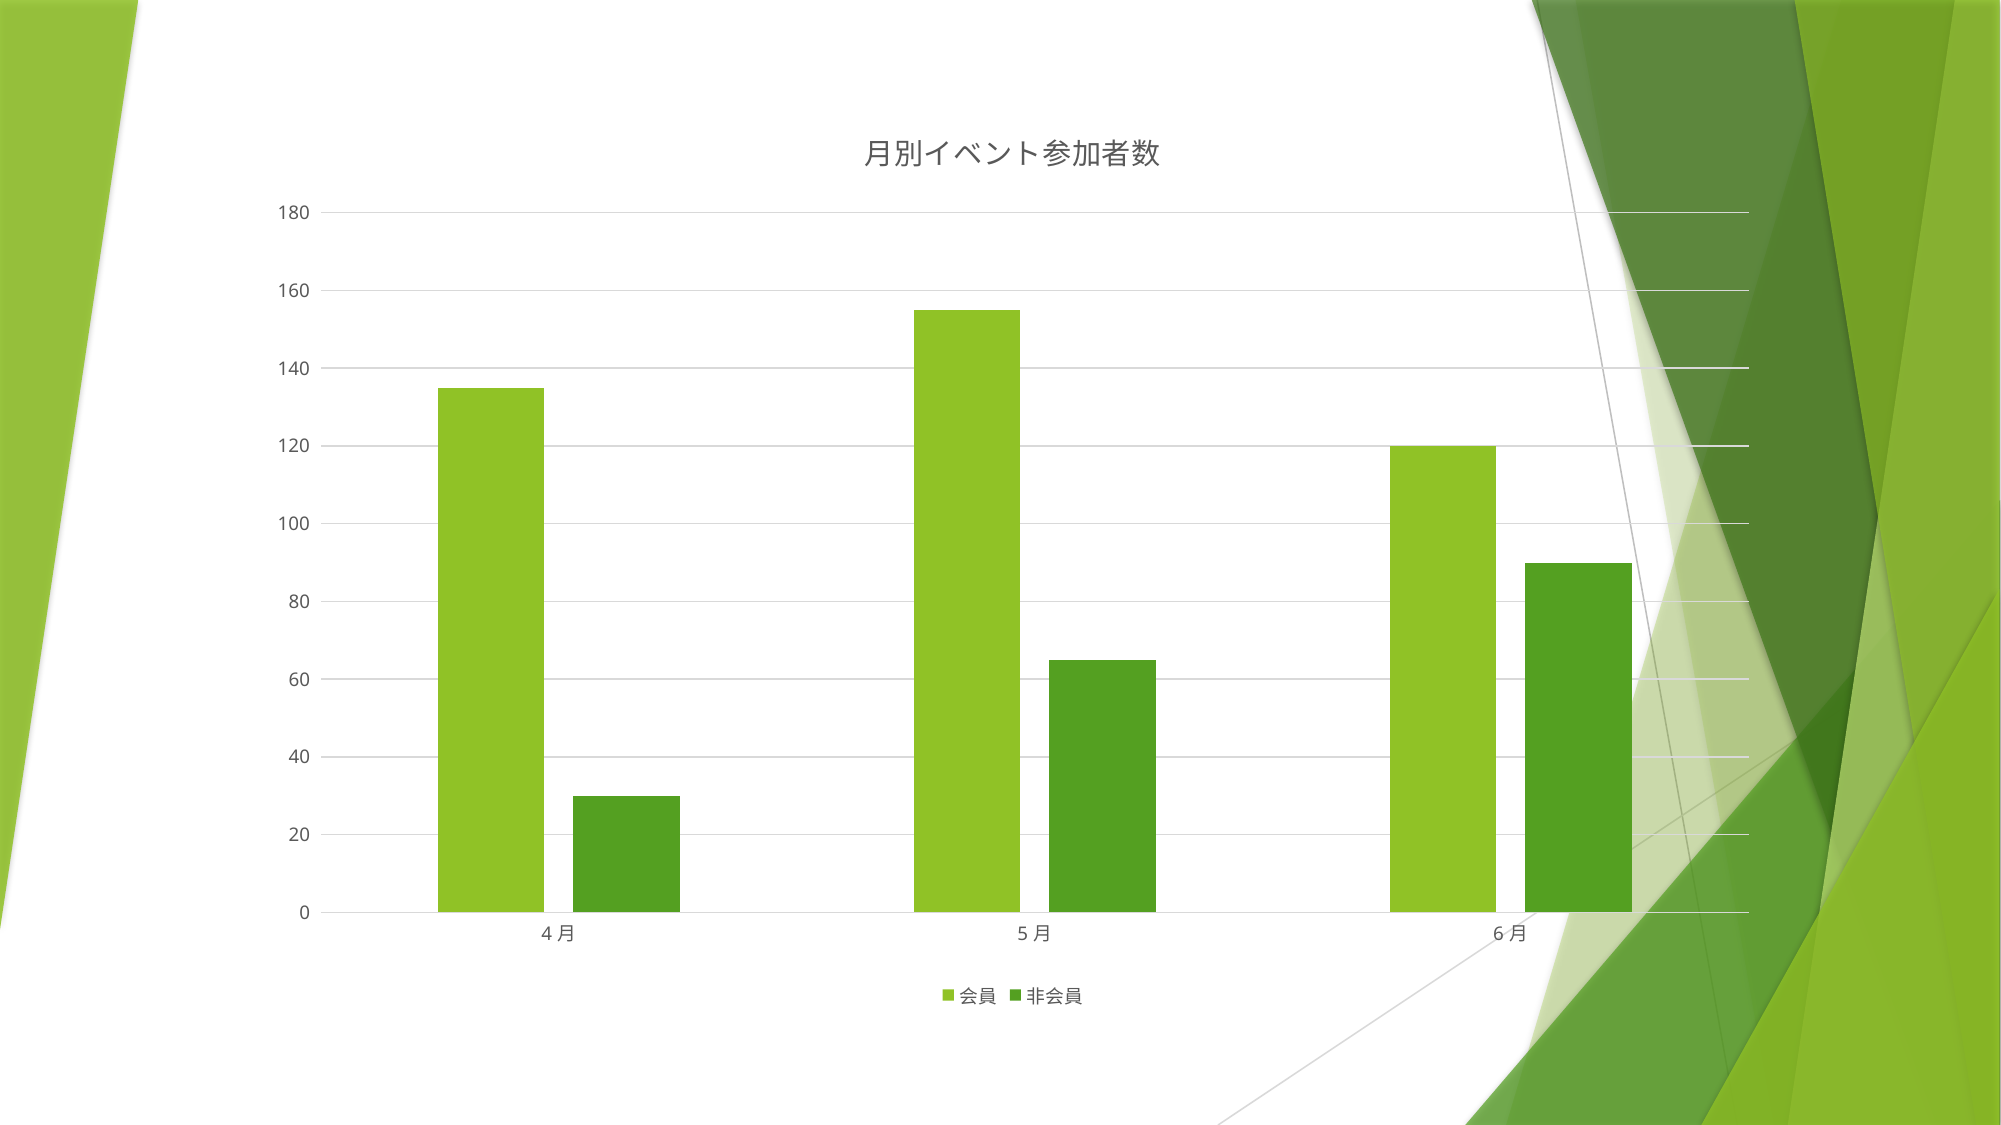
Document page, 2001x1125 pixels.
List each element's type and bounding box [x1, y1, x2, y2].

chart [246, 94, 1780, 1015]
